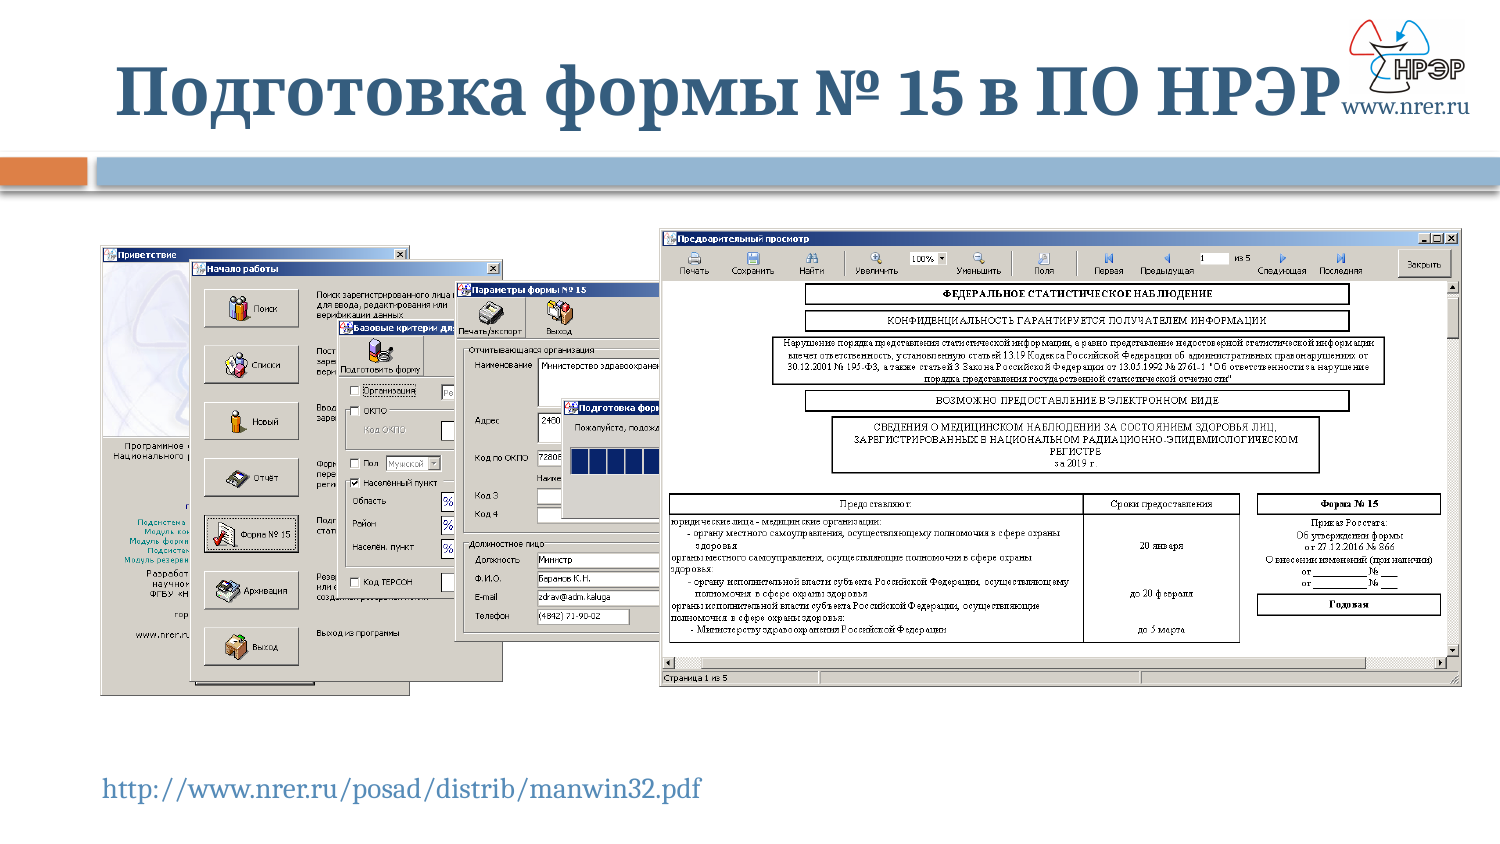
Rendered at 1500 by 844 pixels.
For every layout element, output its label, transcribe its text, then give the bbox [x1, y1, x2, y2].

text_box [1328, 19, 1495, 127]
text_box http://www.nrer.ru/posad/distrib/manwin32.pdf [88, 762, 963, 812]
title Подготовка формы № 15 в ПО НРЭР [100, 27, 1500, 151]
picture [100, 228, 1462, 696]
